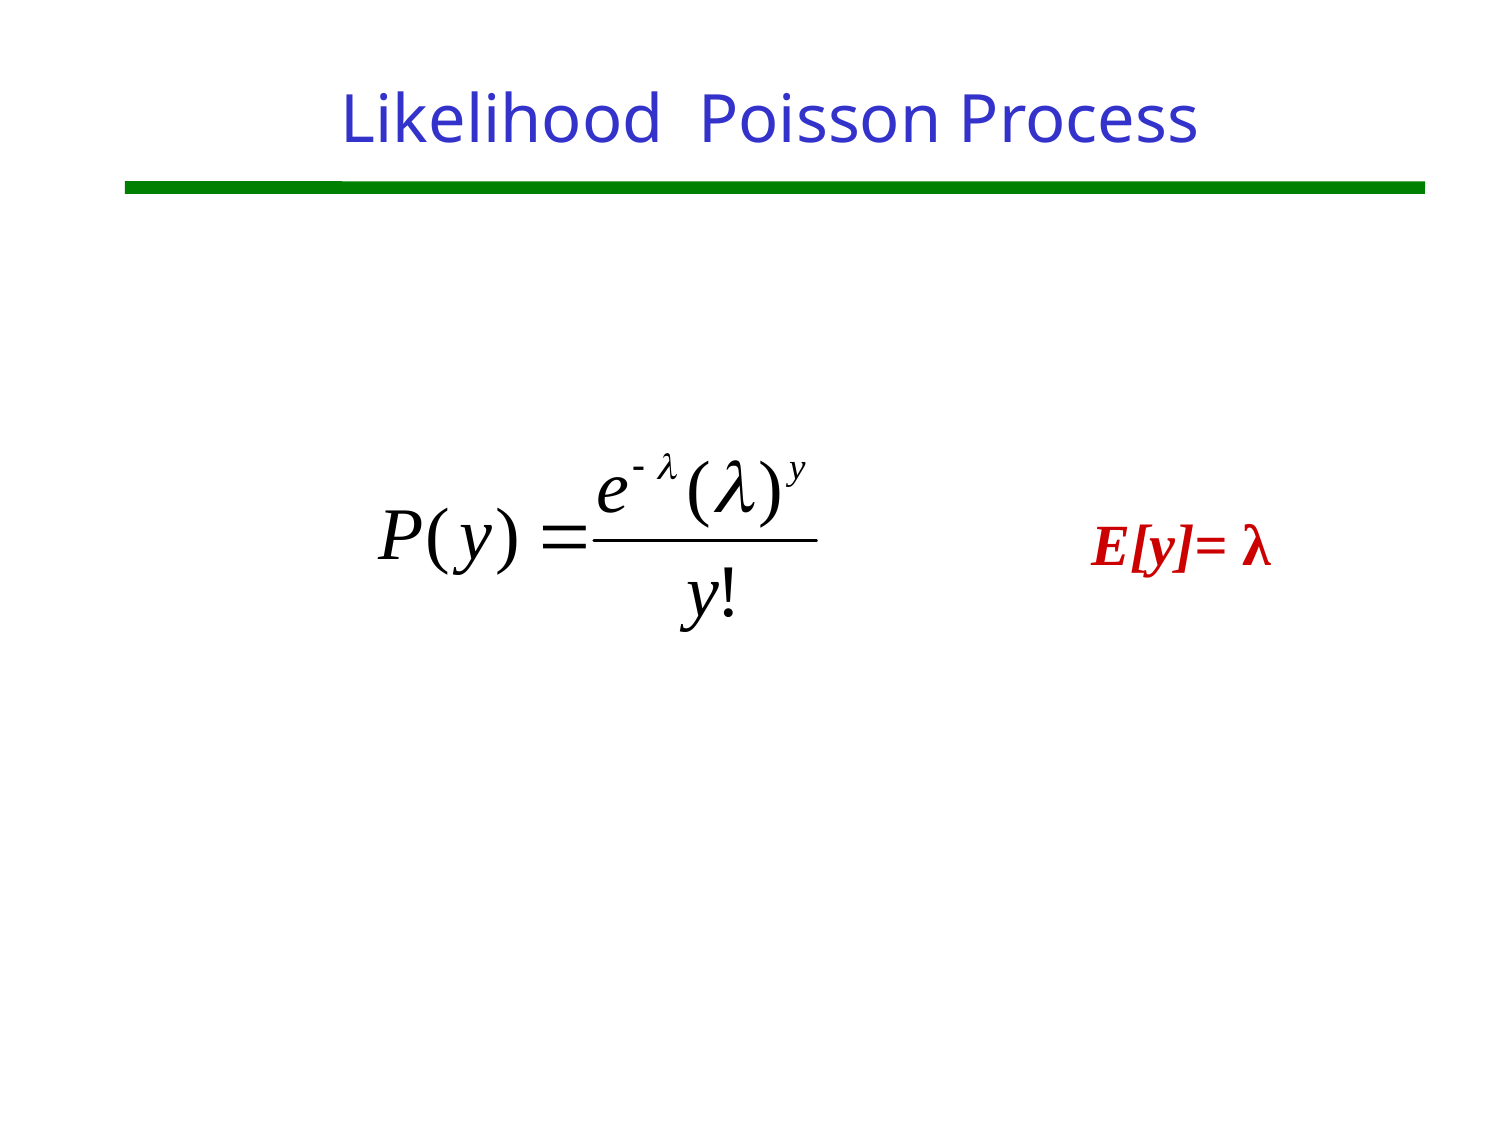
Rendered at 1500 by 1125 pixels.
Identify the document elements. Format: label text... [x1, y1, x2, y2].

text_box E[y]= λ [1076, 500, 1301, 585]
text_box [366, 436, 832, 644]
text_box Likelihood Poisson Process [325, 68, 1216, 164]
